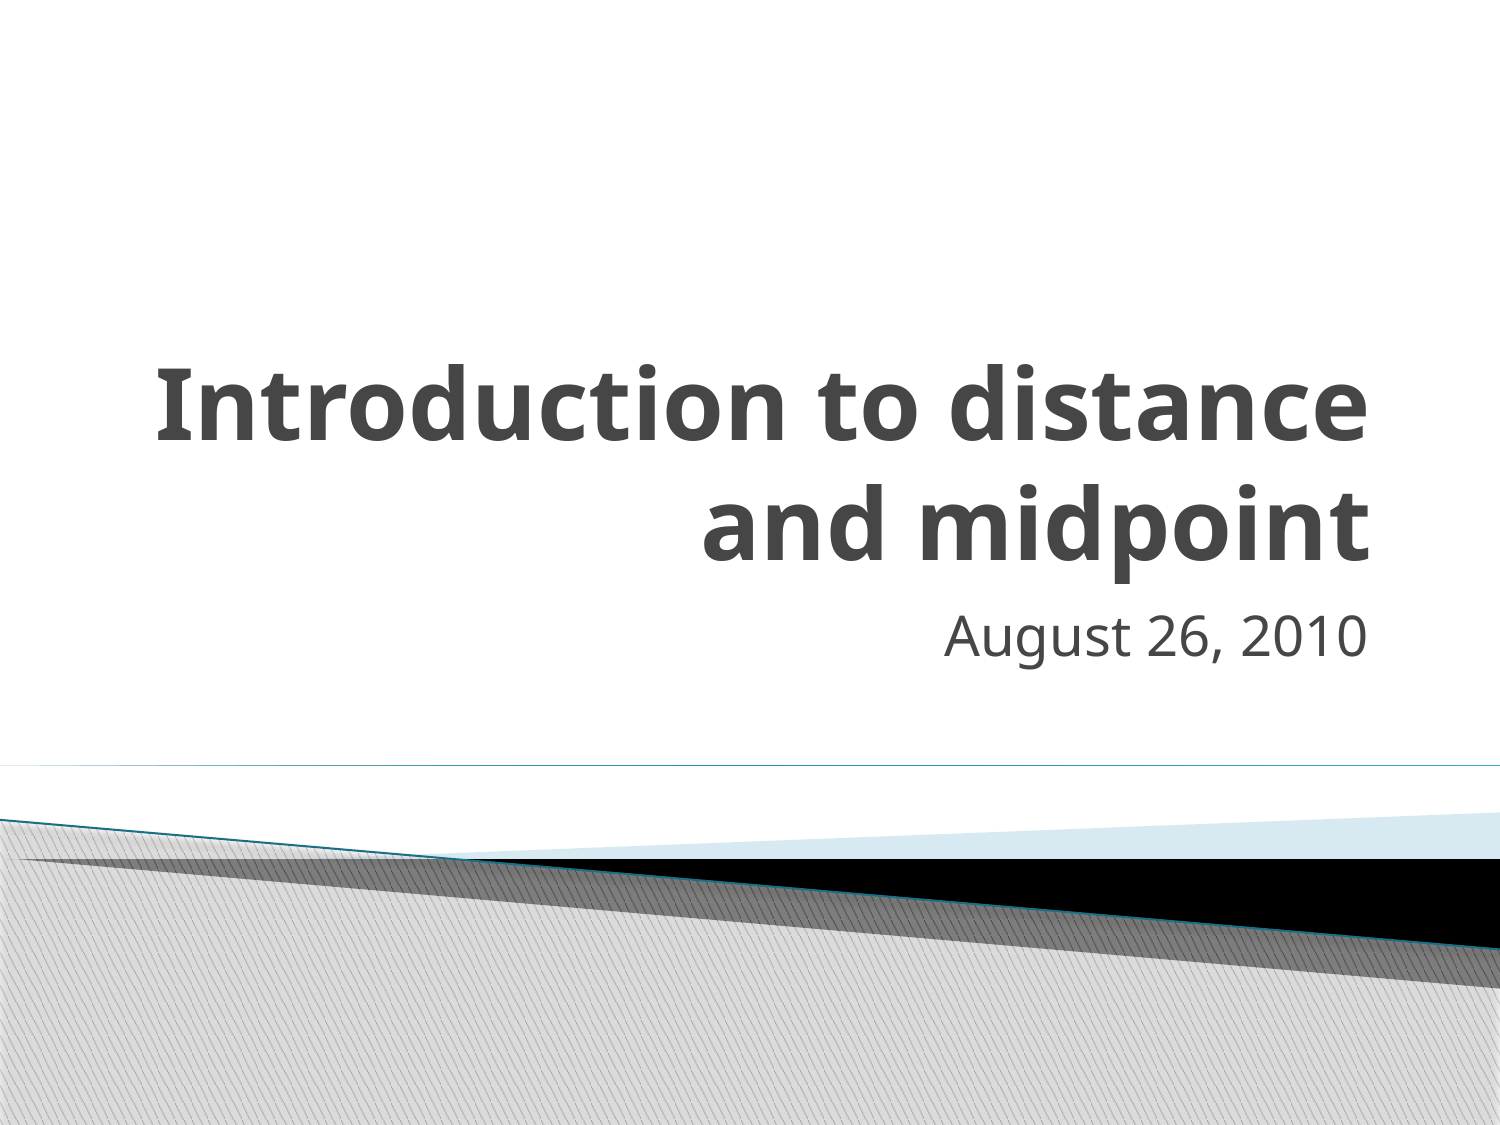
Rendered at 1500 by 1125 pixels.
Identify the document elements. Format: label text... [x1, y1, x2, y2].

subtitle August 26, 2010 [112, 592, 1388, 790]
picture [5, 859, 1500, 989]
title Introduction to distance and midpoint [112, 287, 1388, 588]
